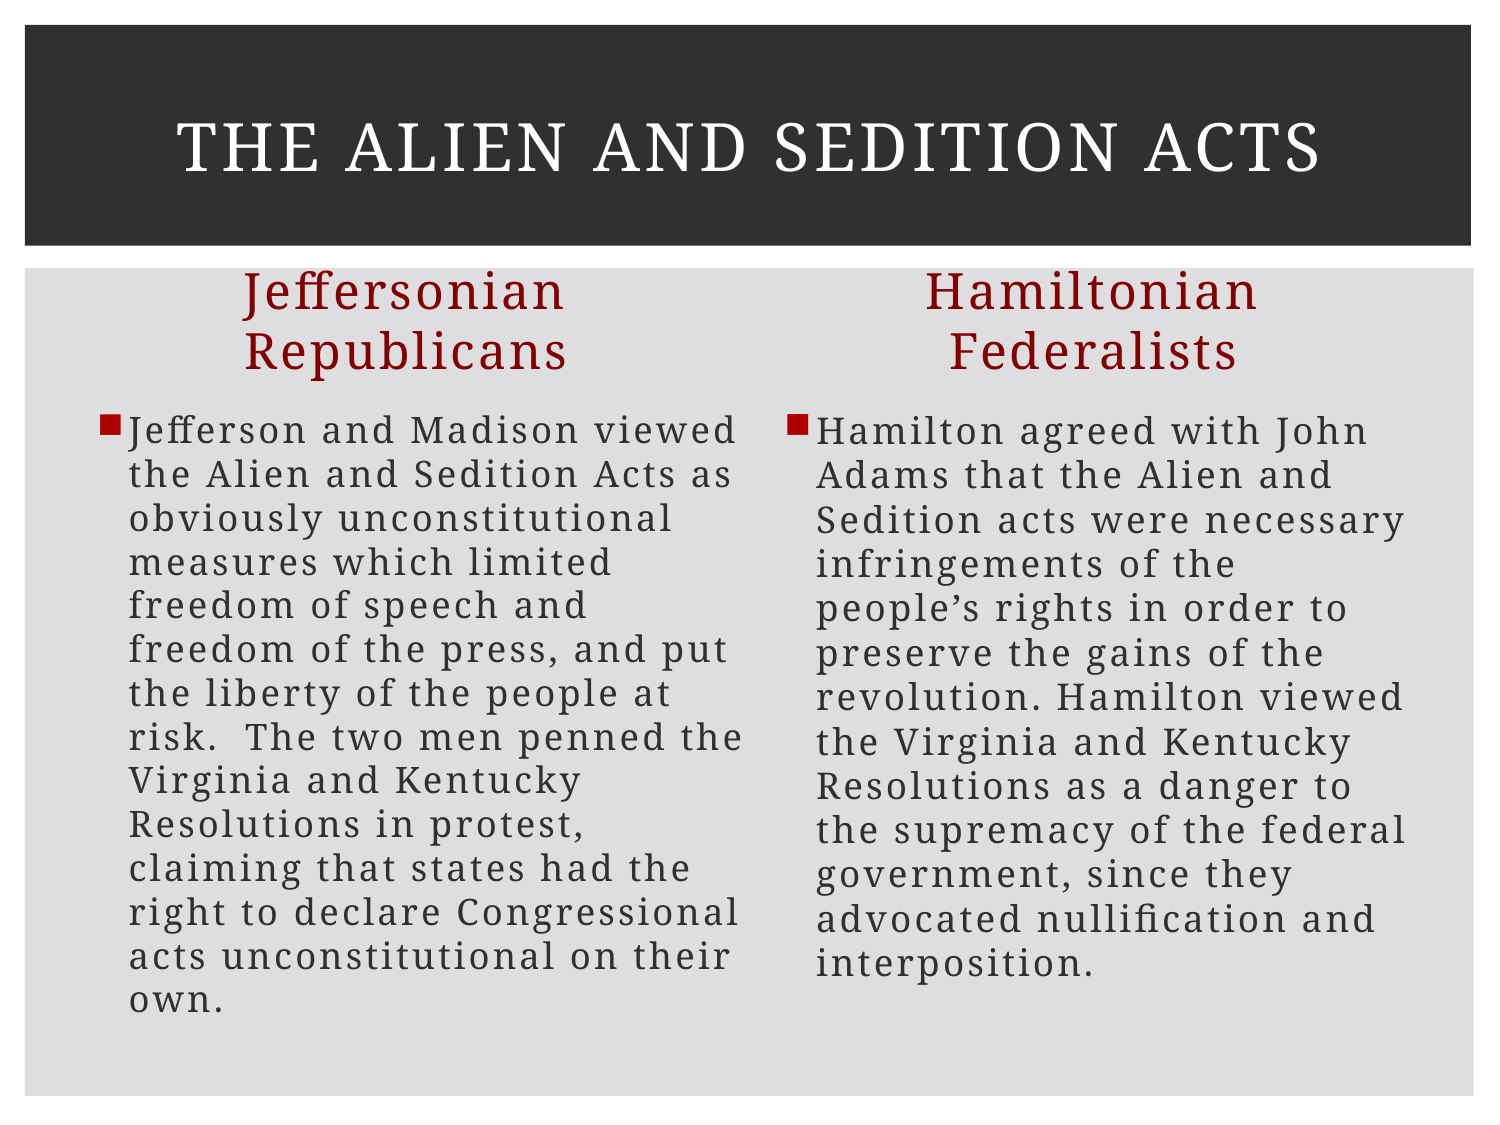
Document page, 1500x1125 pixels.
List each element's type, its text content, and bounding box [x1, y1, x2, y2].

list Hamiltonian Federalists [761, 282, 1425, 388]
list Hamilton agreed with John Adams that the Alien and Sedition acts were necessary infringements of the people’s rights in order to preserve the gains of the revolution. Hamilton viewed the Virginia and Kentucky Resolutions as a danger to the supremacy of the federal government, since they advocated nullification and interposition. [761, 399, 1425, 1005]
list Jefferson and Madison viewed the Alien and Sedition Acts as obviously unconstitutional measures which limited freedom of speech and freedom of the press, and put the liberty of the people at risk. The two men penned the Virginia and Kentucky Resolutions in protest, claiming that states had the right to declare Congressional acts unconstitutional on their own. [75, 399, 763, 1038]
list Jeffersonian Republicans [75, 282, 738, 388]
title The Alien and Sedition ACts [62, 58, 1438, 232]
